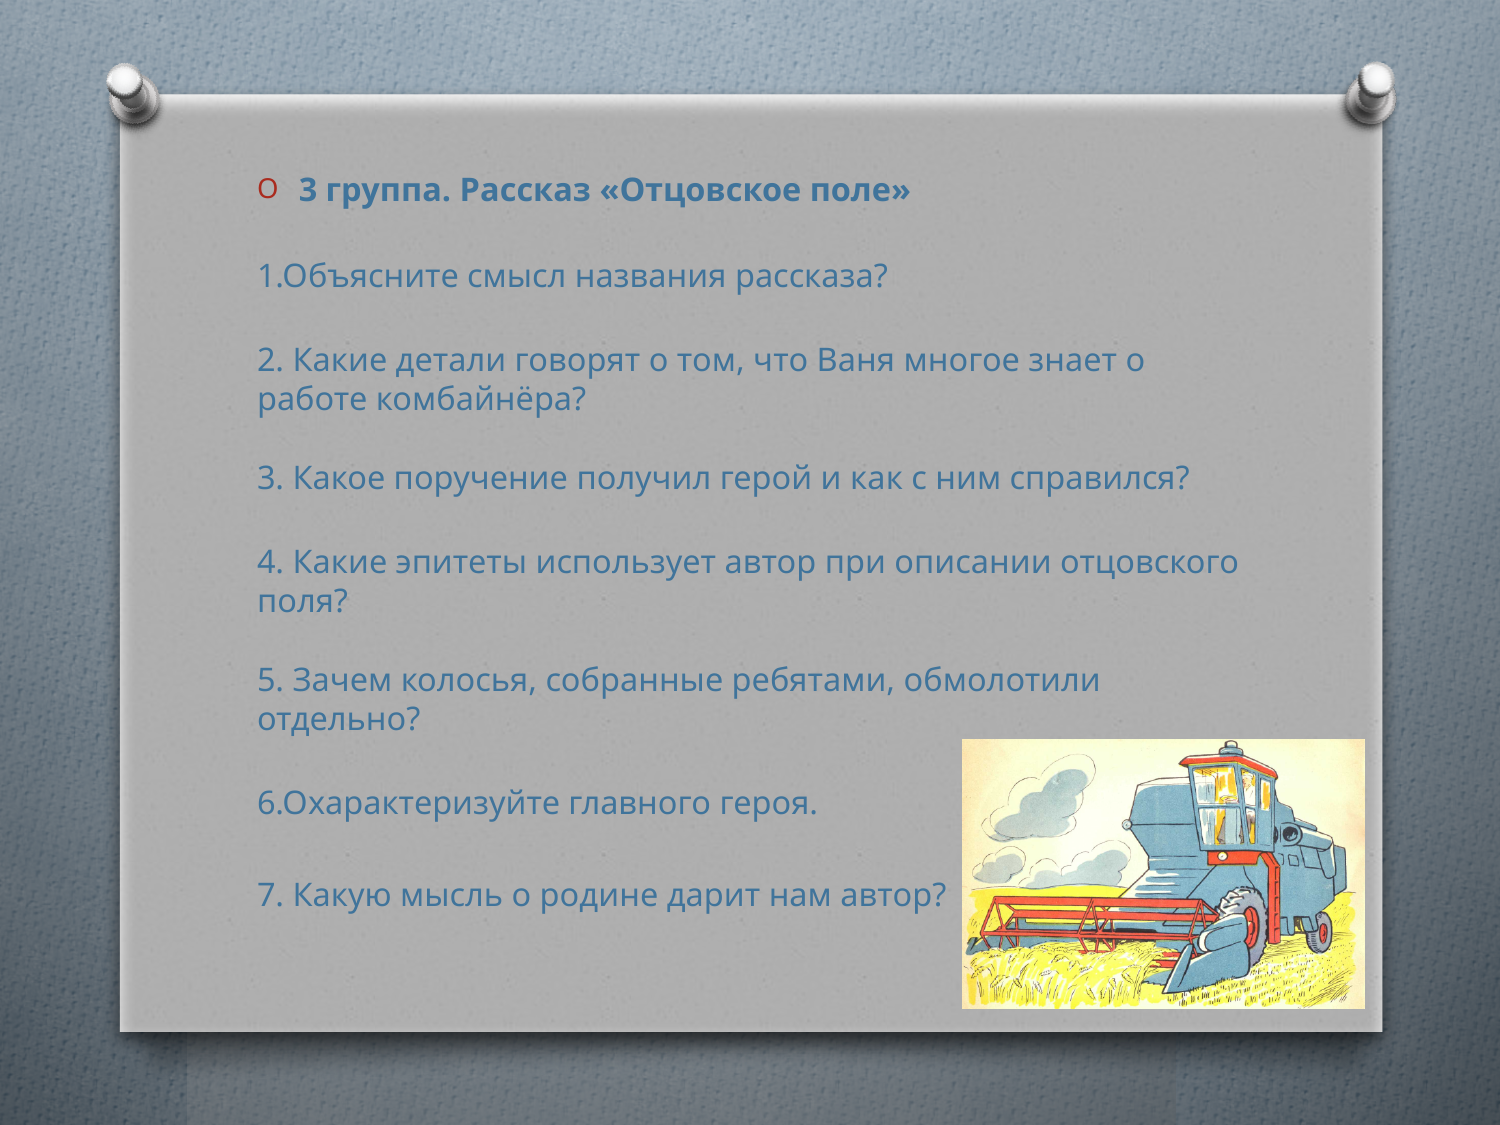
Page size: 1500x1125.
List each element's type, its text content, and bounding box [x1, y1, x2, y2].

picture [75, 29, 198, 153]
picture [1317, 35, 1439, 156]
picture [962, 739, 1366, 1010]
list 3 группа. Рассказ «Отцовское поле» 1.Объясните смысл названия рассказа? 2. Какие детали говорят о том, что Ваня многое знает о работе комбайнёра? 3. Какое поручение получил герой и как с ним справился? 4. Какие эпитеты использует автор при описании отцовского поля? 5. Зачем колосья, собранные ребятами, обмолотили отдельно? 6.Охарактеризуйте главного героя. 7. Какую мысль о родине дарит нам автор? [242, 160, 1259, 965]
